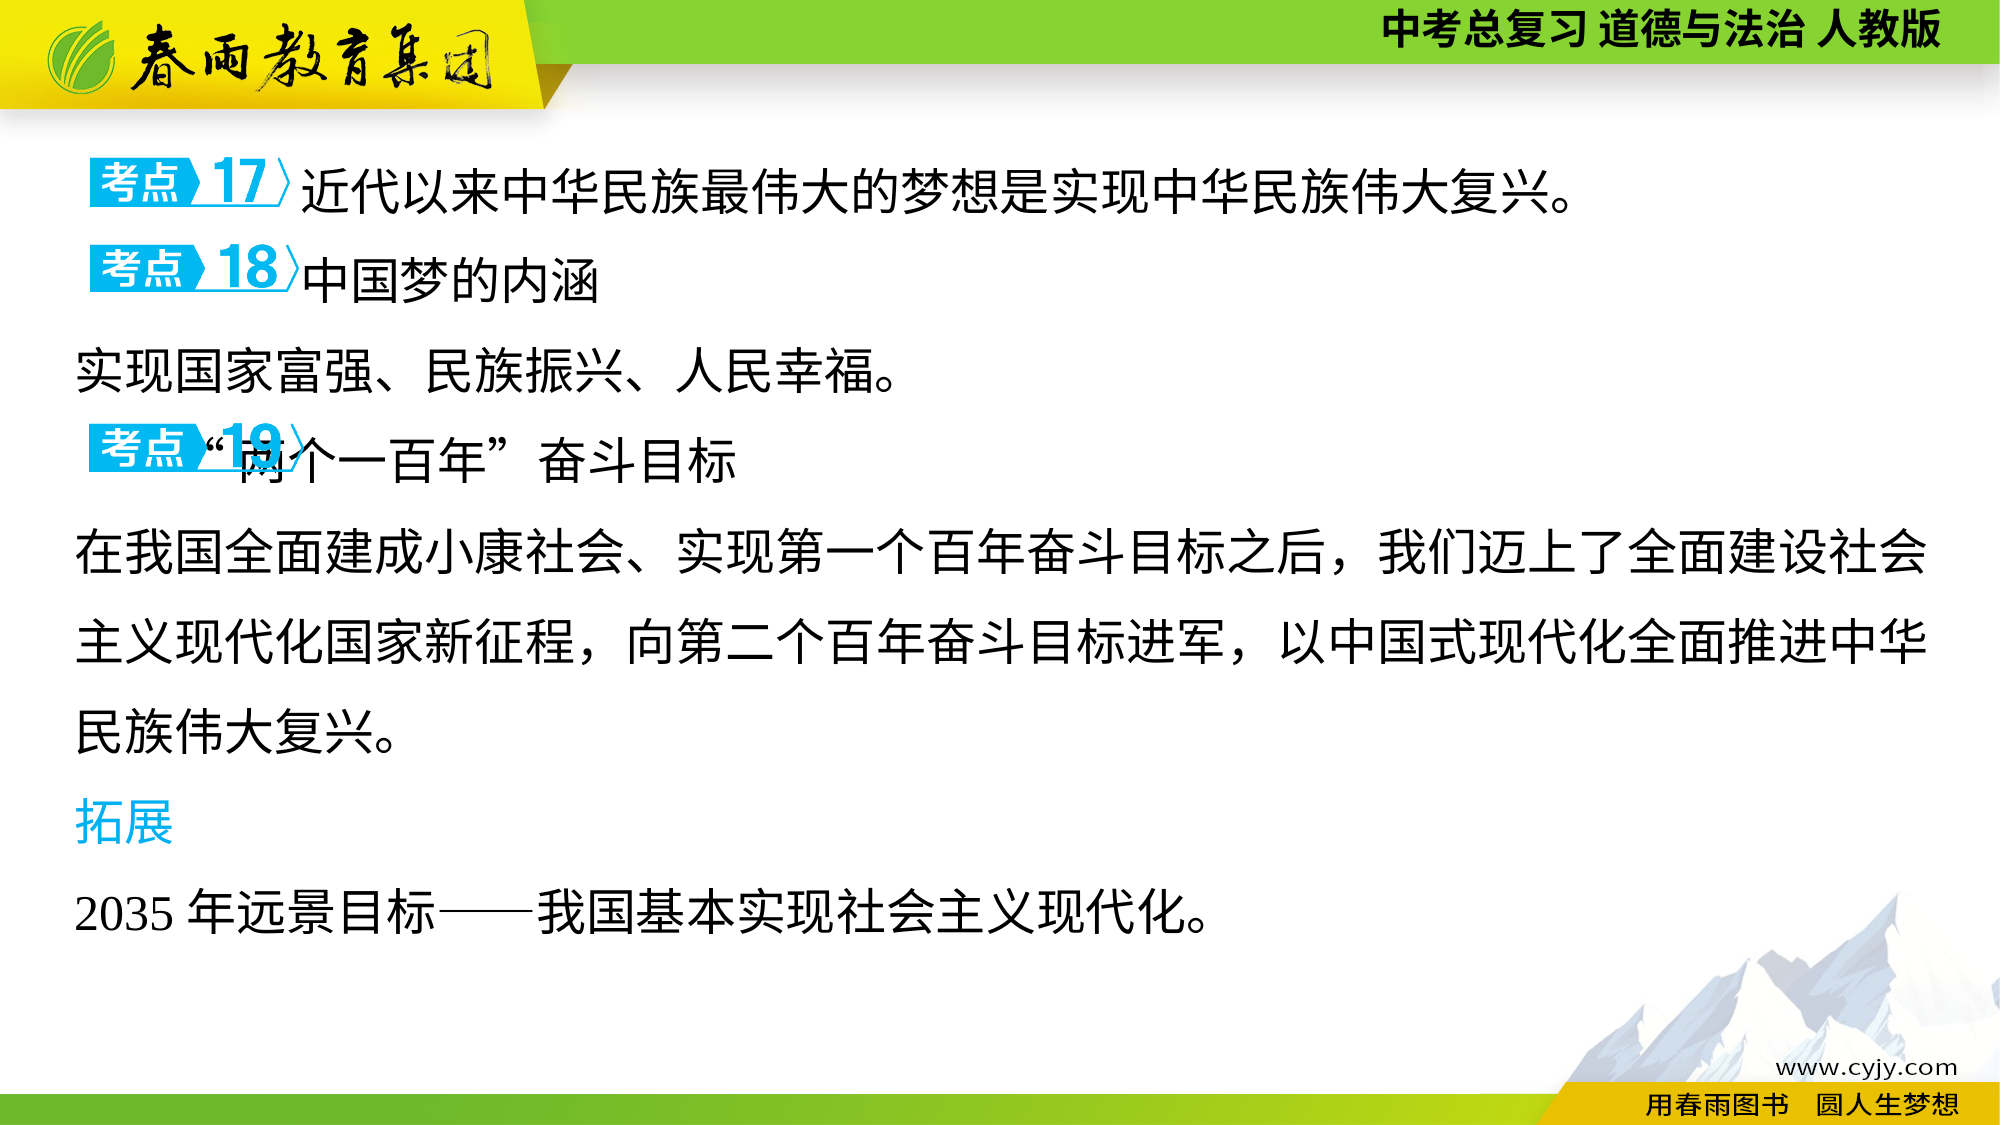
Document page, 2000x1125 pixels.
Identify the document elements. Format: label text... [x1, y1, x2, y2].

picture [0, 0, 2000, 1125]
list 近代以来中华民族最伟大的梦想是实现中华民族伟大复兴。 中国梦的内涵 实现国家富强、民族振兴、人民幸福。 “两个一百年”奋斗目标 在我国全面建成小康社会、实现第一个百年奋斗目标之后，我们迈上了全面建设社会主义现代化国家新征程，向第二个百年奋斗目标进军，以中国式现代化全面推进中华民族伟大复兴。 拓展 2035年远景目标——我国基本实现社会主义现代化。 [59, 122, 1944, 956]
